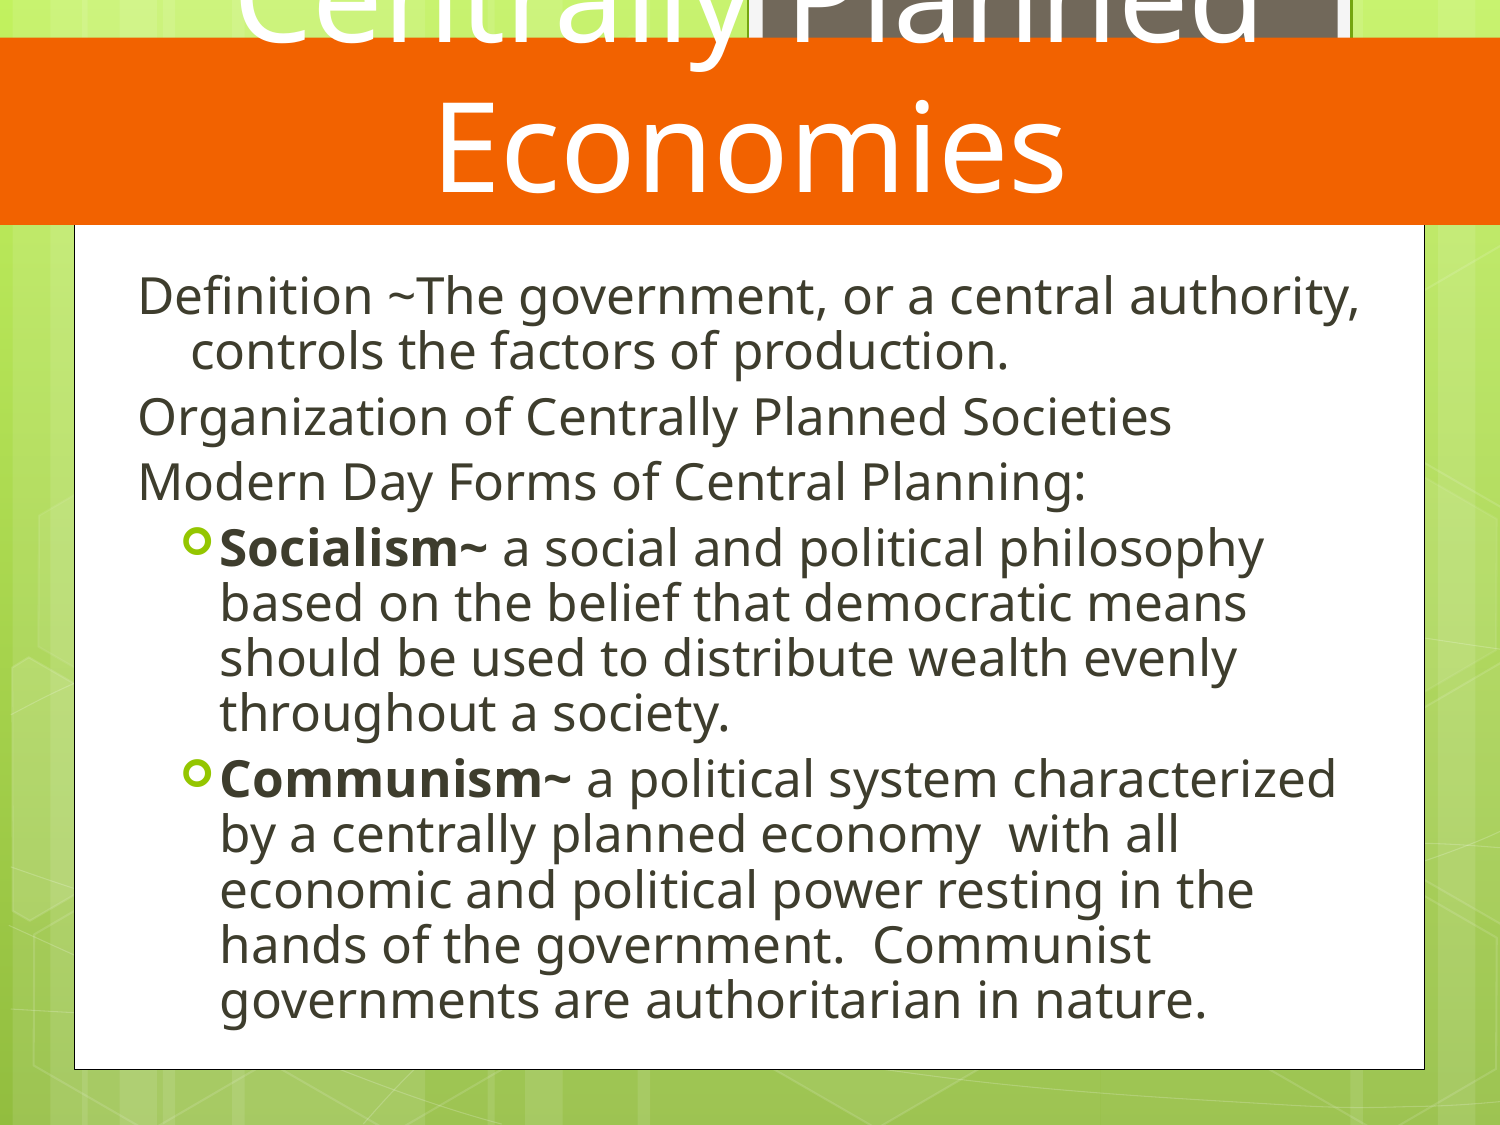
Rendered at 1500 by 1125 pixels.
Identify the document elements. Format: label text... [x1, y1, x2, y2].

title Centrally Planned Economies [0, 37, 1500, 225]
list Definition ~The government, or a central authority, controls the factors of production. Organization of Centrally Planned Societies Modern Day Forms of Central Planning: Socialism~ a social and political philosophy based on the belief that democratic means should be used to distribute wealth evenly throughout a society. Communism~ a political system characterized by a centrally planned economy with all economic and political power resting in the hands of the government. Communist governments are authoritarian in nature. [112, 262, 1388, 1050]
